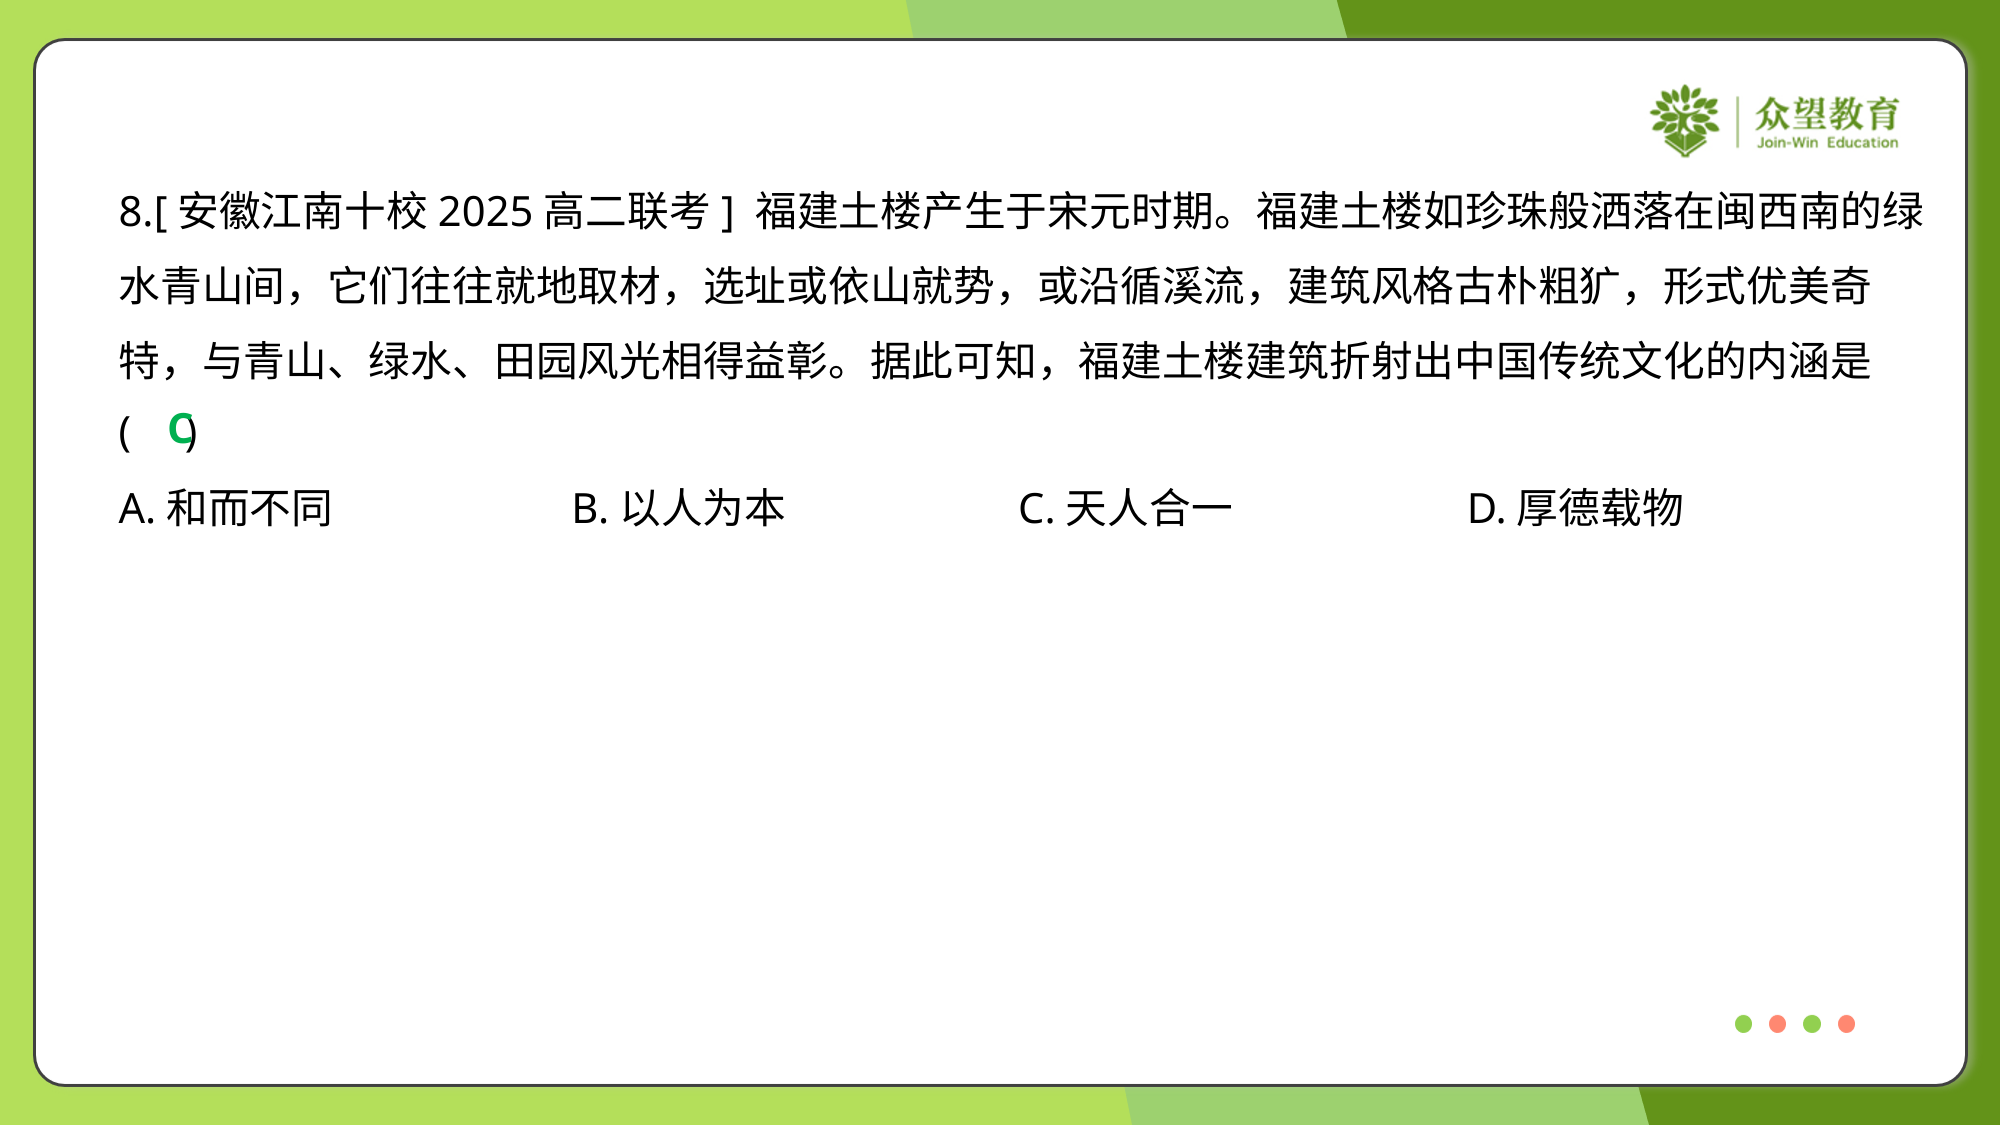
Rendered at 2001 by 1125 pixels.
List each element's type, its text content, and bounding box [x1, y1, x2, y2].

picture [0, 0, 2000, 1125]
text_box C [151, 381, 210, 446]
text_box A.和而不同 B.以人为本 C.天人合一 D.厚德载物 [118, 456, 1883, 524]
text_box 8.[安徽江南十校2025高二联考] 福建土楼产生于宋元时期。福建土楼如珍珠般洒落在闽西南的绿 水青山间，它们往往就地取材，选址或依山就势，或沿循溪流，建筑风格古朴粗犷，形式优美奇 特，与青山、绿水、田园风光相得益彰。据此可知，福建土楼建筑折射出中国传统文化的内涵是 ( ) [118, 159, 1883, 448]
